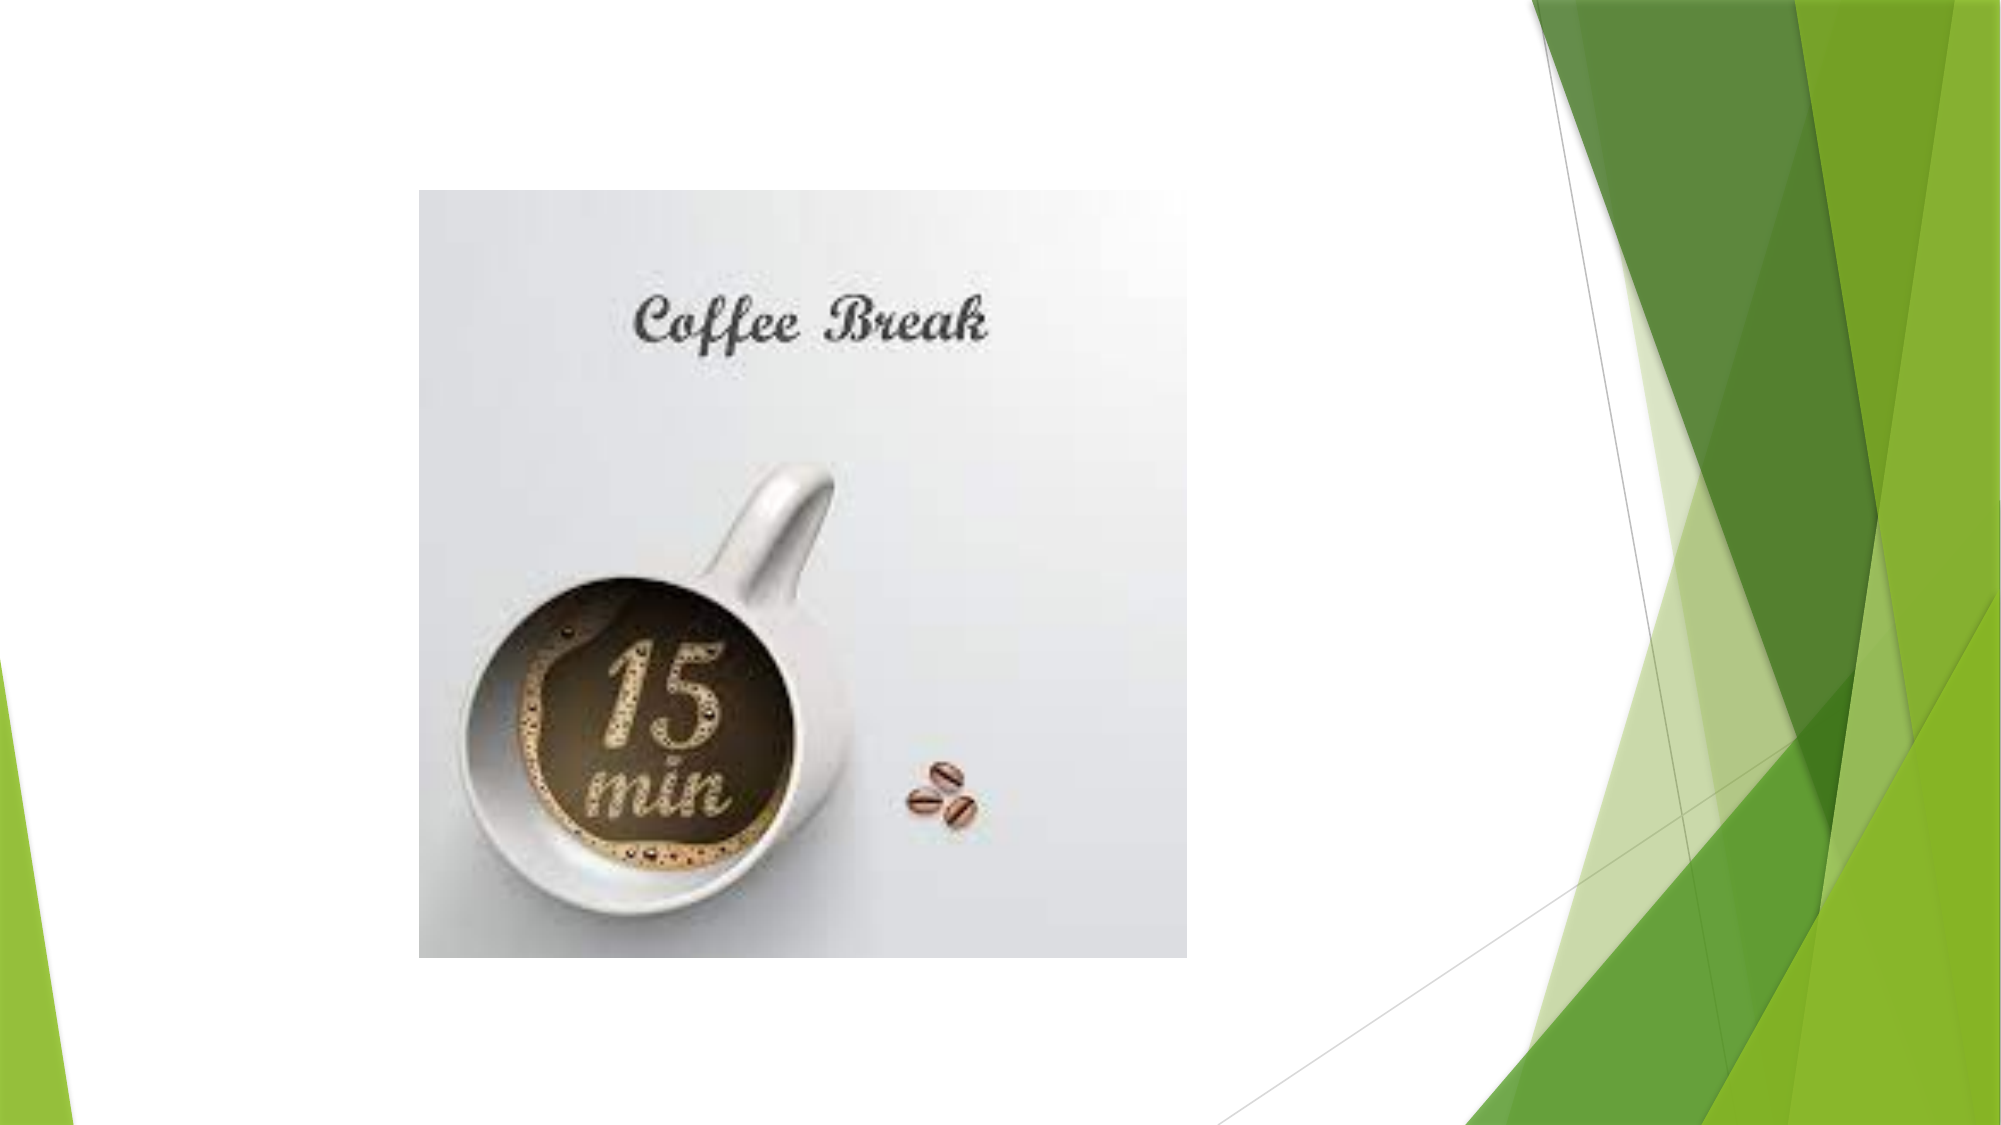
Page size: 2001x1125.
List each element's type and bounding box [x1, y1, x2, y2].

picture [418, 190, 1188, 959]
